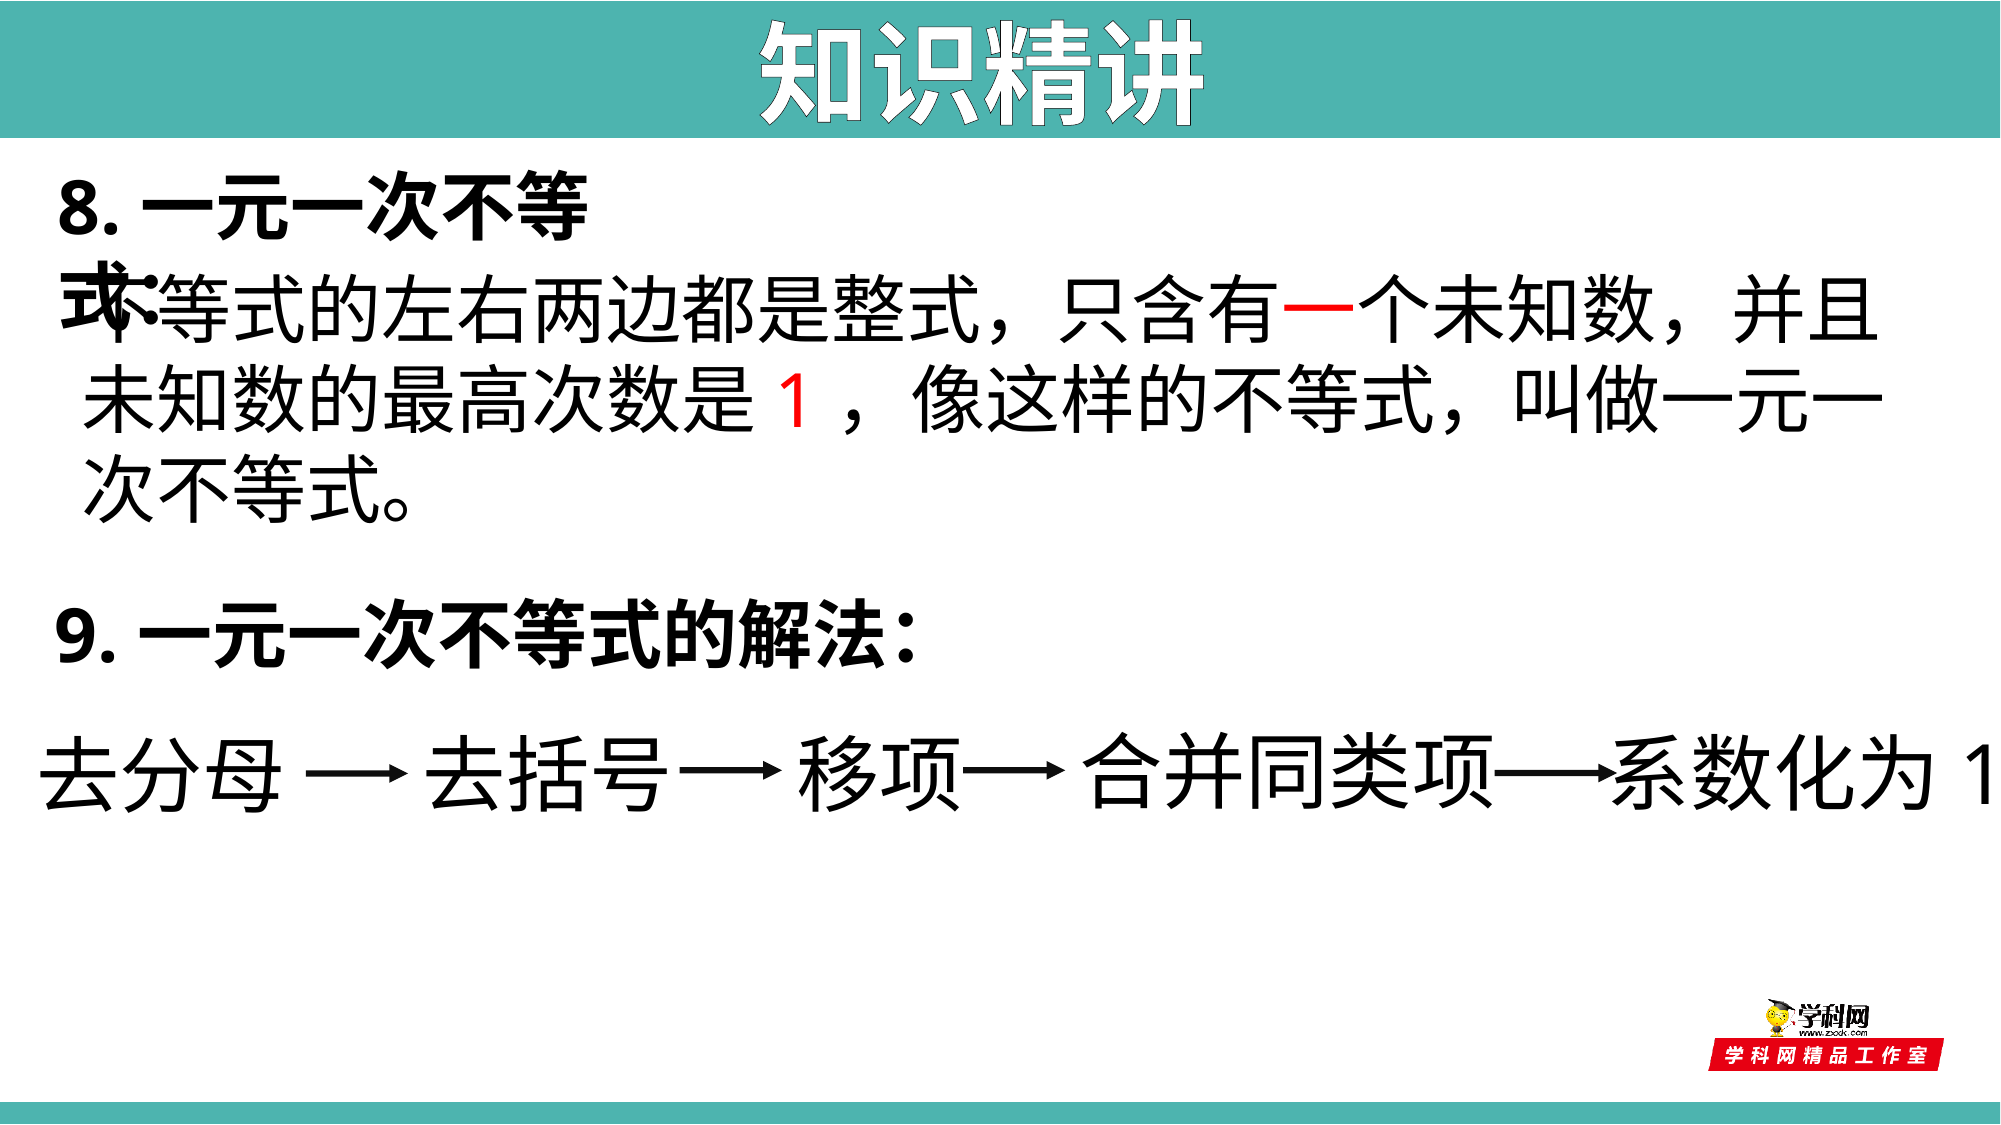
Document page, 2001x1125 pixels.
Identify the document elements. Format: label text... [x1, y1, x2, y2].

text_box 不等式的左右两边都是整式，只含有一个未知数，并且未知数的最高次数是1，像这样的不等式，叫做一元一次不等式。 [66, 255, 1958, 541]
picture [0, 1, 2001, 1124]
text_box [21, 711, 2000, 832]
text_box 知识精讲 [742, 0, 1223, 146]
text_box 8.一元一次不等式： [42, 152, 669, 347]
text_box 9.一元一次不等式的解法： [39, 579, 998, 685]
